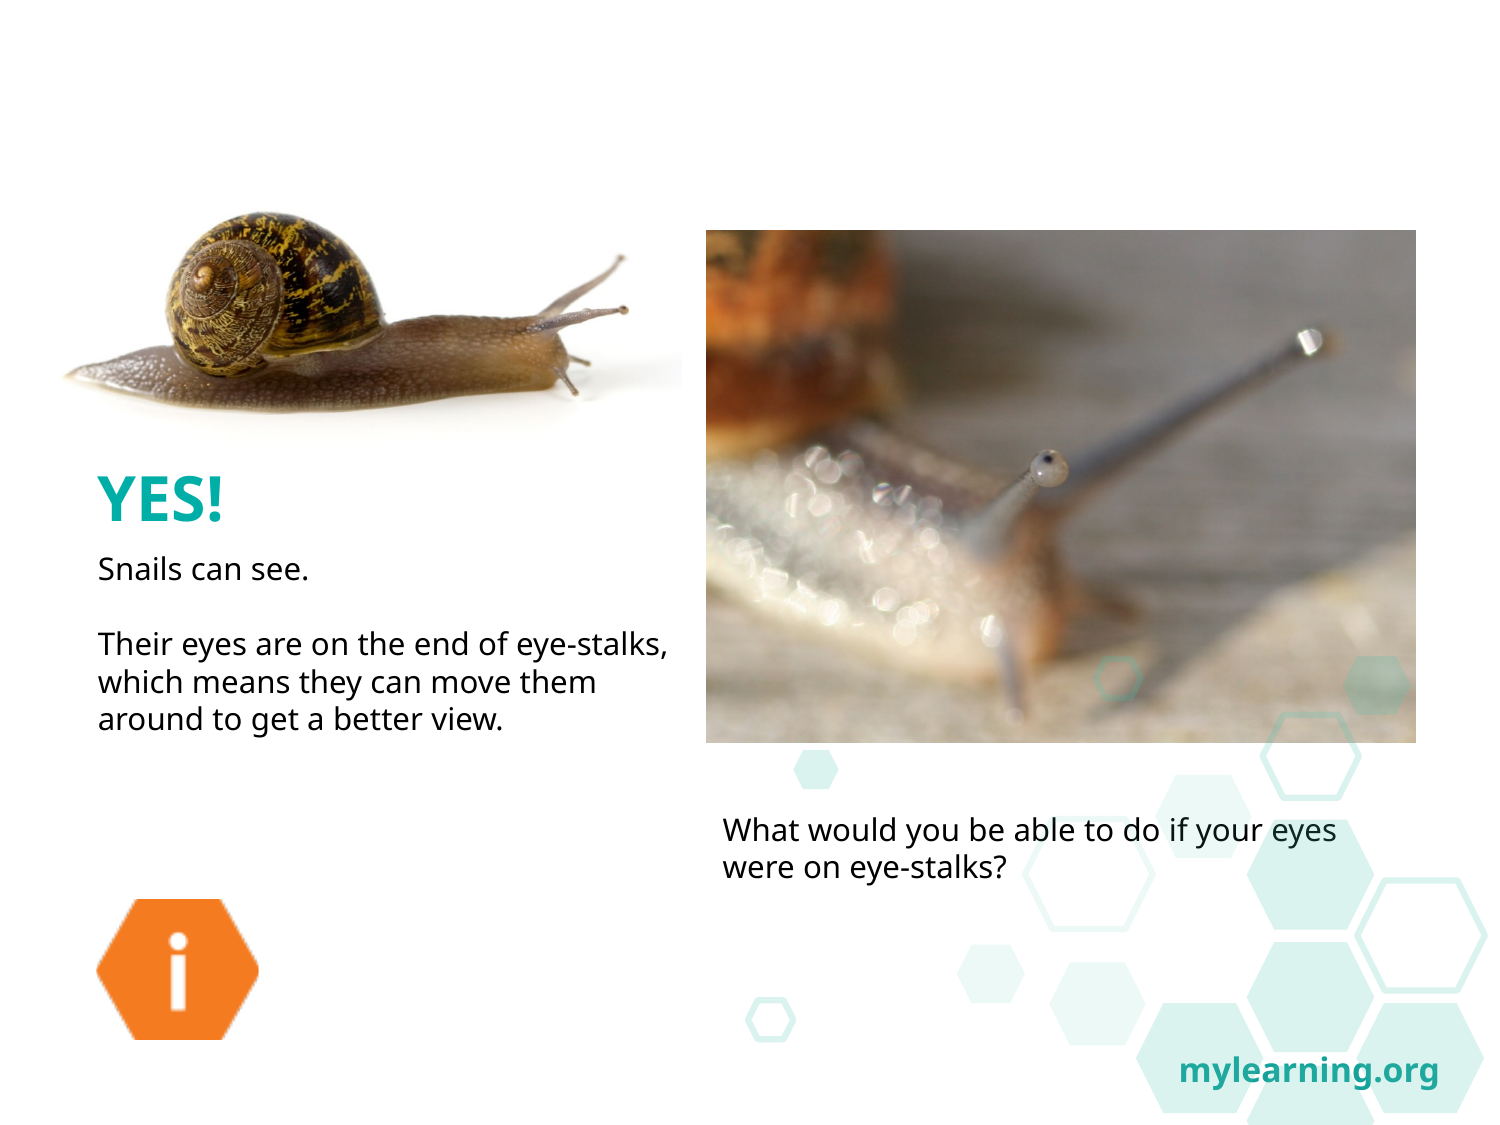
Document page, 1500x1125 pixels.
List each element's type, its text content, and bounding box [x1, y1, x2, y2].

picture [706, 230, 1416, 743]
text_box Snails can see. Their eyes are on the end of eye-stalks, which means they can move them around to get a better view. [83, 542, 708, 745]
picture [0, 92, 683, 557]
picture [96, 899, 259, 1040]
text_box What would you be able to do if your eyes were on eye-stalks? [707, 802, 747, 893]
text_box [747, 656, 1485, 1125]
